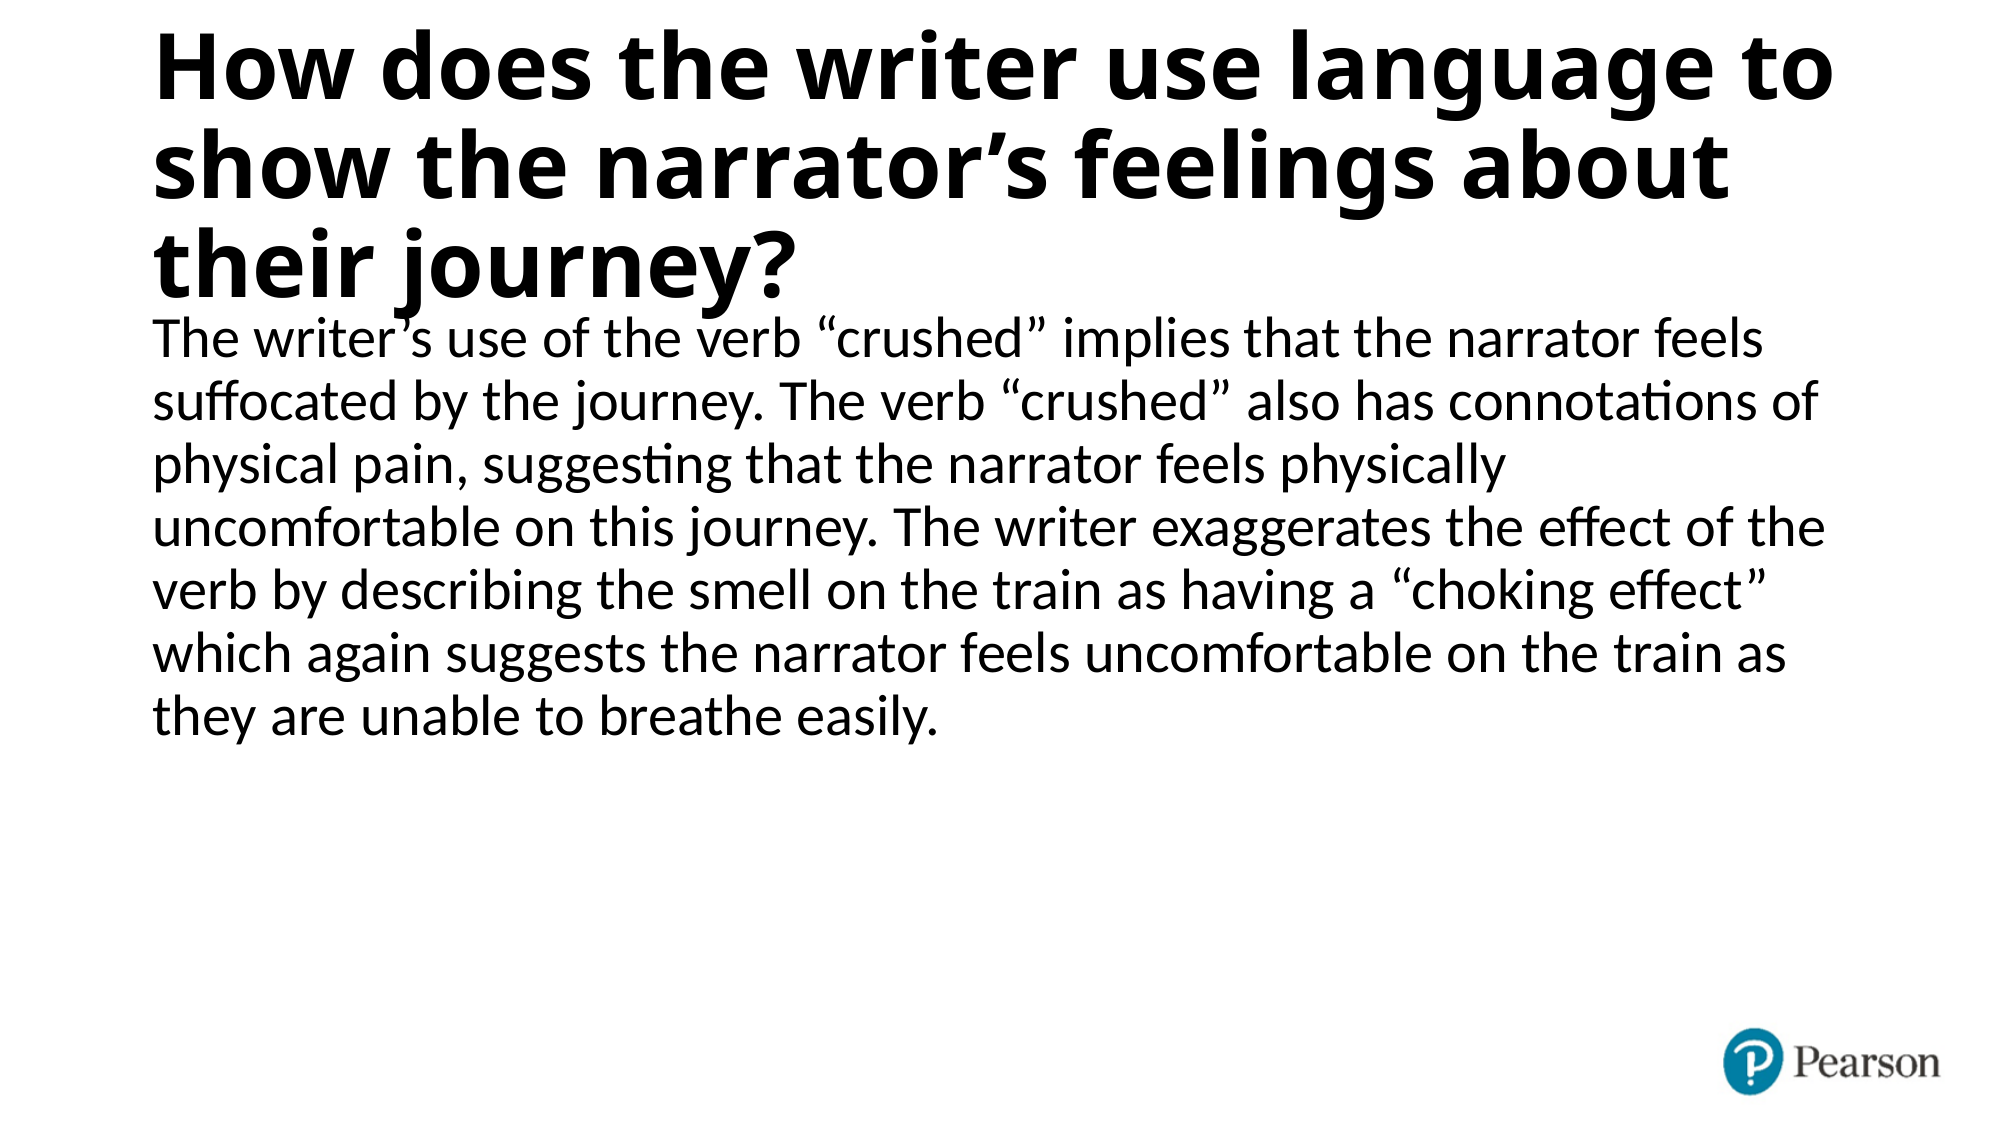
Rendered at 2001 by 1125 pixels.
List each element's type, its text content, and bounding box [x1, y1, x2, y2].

picture [1713, 1013, 1951, 1106]
list The writer’s use of the verb “crushed” implies that the narrator feels suffocated by the journey. The verb “crushed” also has connotations of physical pain, suggesting that the narrator feels physically uncomfortable on this journey. The writer exaggerates the effect of the verb by describing the smell on the train as having a “choking effect” which again suggests the narrator feels uncomfortable on the train as they are unable to breathe easily. [137, 299, 1863, 1014]
title How does the writer use language to show the narrator’s feelings about their journey? [137, 59, 1863, 278]
